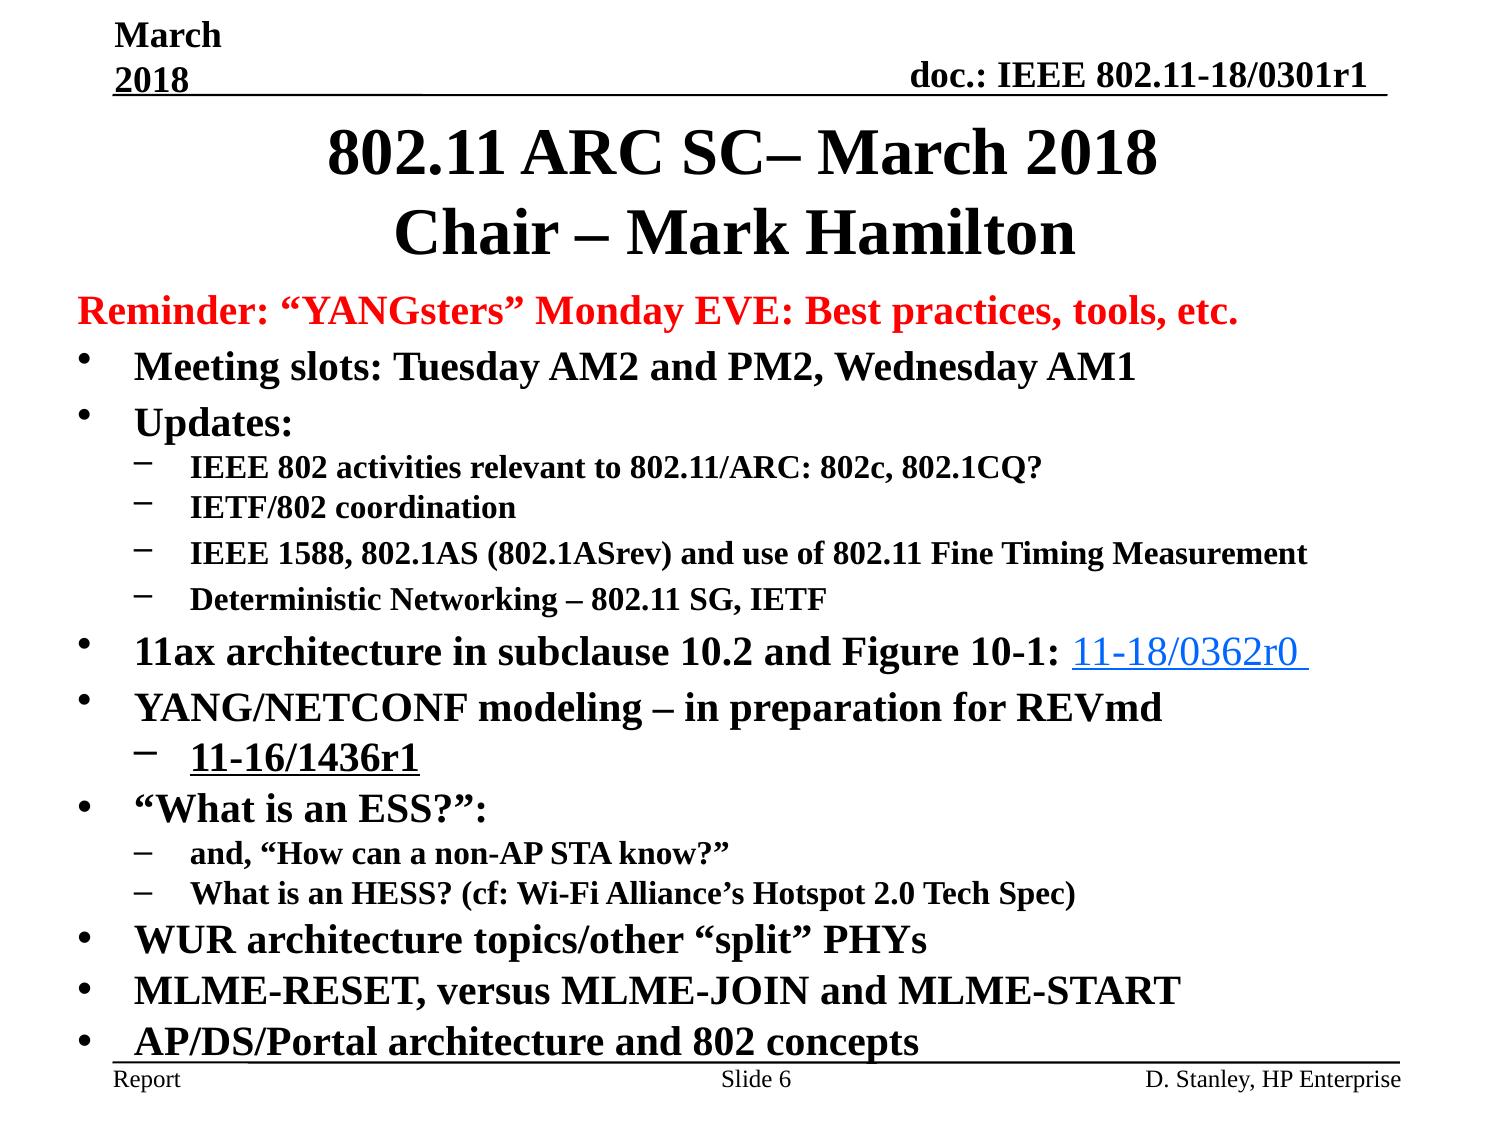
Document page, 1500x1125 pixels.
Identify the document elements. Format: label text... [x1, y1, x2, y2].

list Reminder: “YANGsters” Monday EVE: Best practices, tools, etc. Meeting slots: Tuesday AM2 and PM2, Wednesday AM1 Updates: IEEE 802 activities relevant to 802.11/ARC: 802c, 802.1CQ? IETF/802 coordination IEEE 1588, 802.1AS (802.1ASrev) and use of 802.11 Fine Timing Measurement Deterministic Networking – 802.11 SG, IETF 11ax architecture in subclause 10.2 and Figure 10-1: 11-18/0362r0 YANG/NETCONF modeling – in preparation for REVmd 11-16/1436r1 “What is an ESS?”: and, “How can a non-AP STA know?” What is an HESS? (cf: Wi-Fi Alliance’s Hotspot 2.0 Tech Spec) WUR architecture topics/other “split” PHYs MLME-RESET, versus MLME-JOIN and MLME-START AP/DS/Portal architecture and 802 concepts [62, 275, 1488, 1088]
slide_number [114, 54, 274, 100]
slide_number Slide 6 [712, 1062, 800, 1093]
footer D. Stanley, HP Enterprise [1110, 1062, 1402, 1093]
title 802.11 ARC SC– March 2018 Chair – Mark Hamilton [12, 137, 1475, 238]
